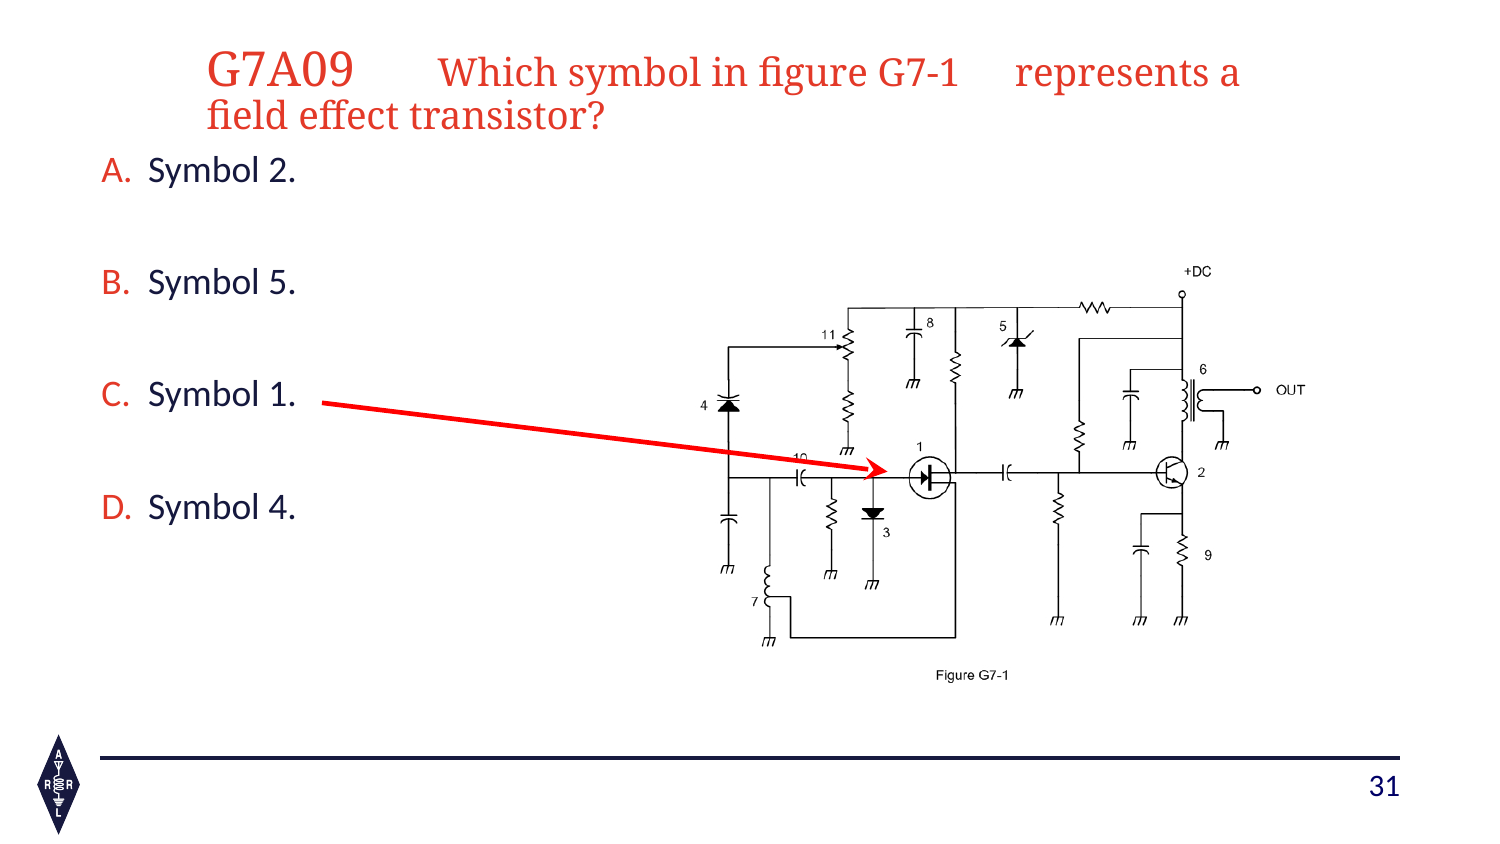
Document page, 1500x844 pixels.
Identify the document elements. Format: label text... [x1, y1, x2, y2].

slide_number 31 [1302, 761, 1400, 807]
picture [37, 734, 80, 835]
list Symbol 2. Symbol 5. Symbol 1. Symbol 4. [101, 144, 1400, 741]
title G7A09 Which symbol in figure G7-1 represents a field effect transistor? [206, 39, 1270, 144]
picture [605, 203, 1367, 752]
